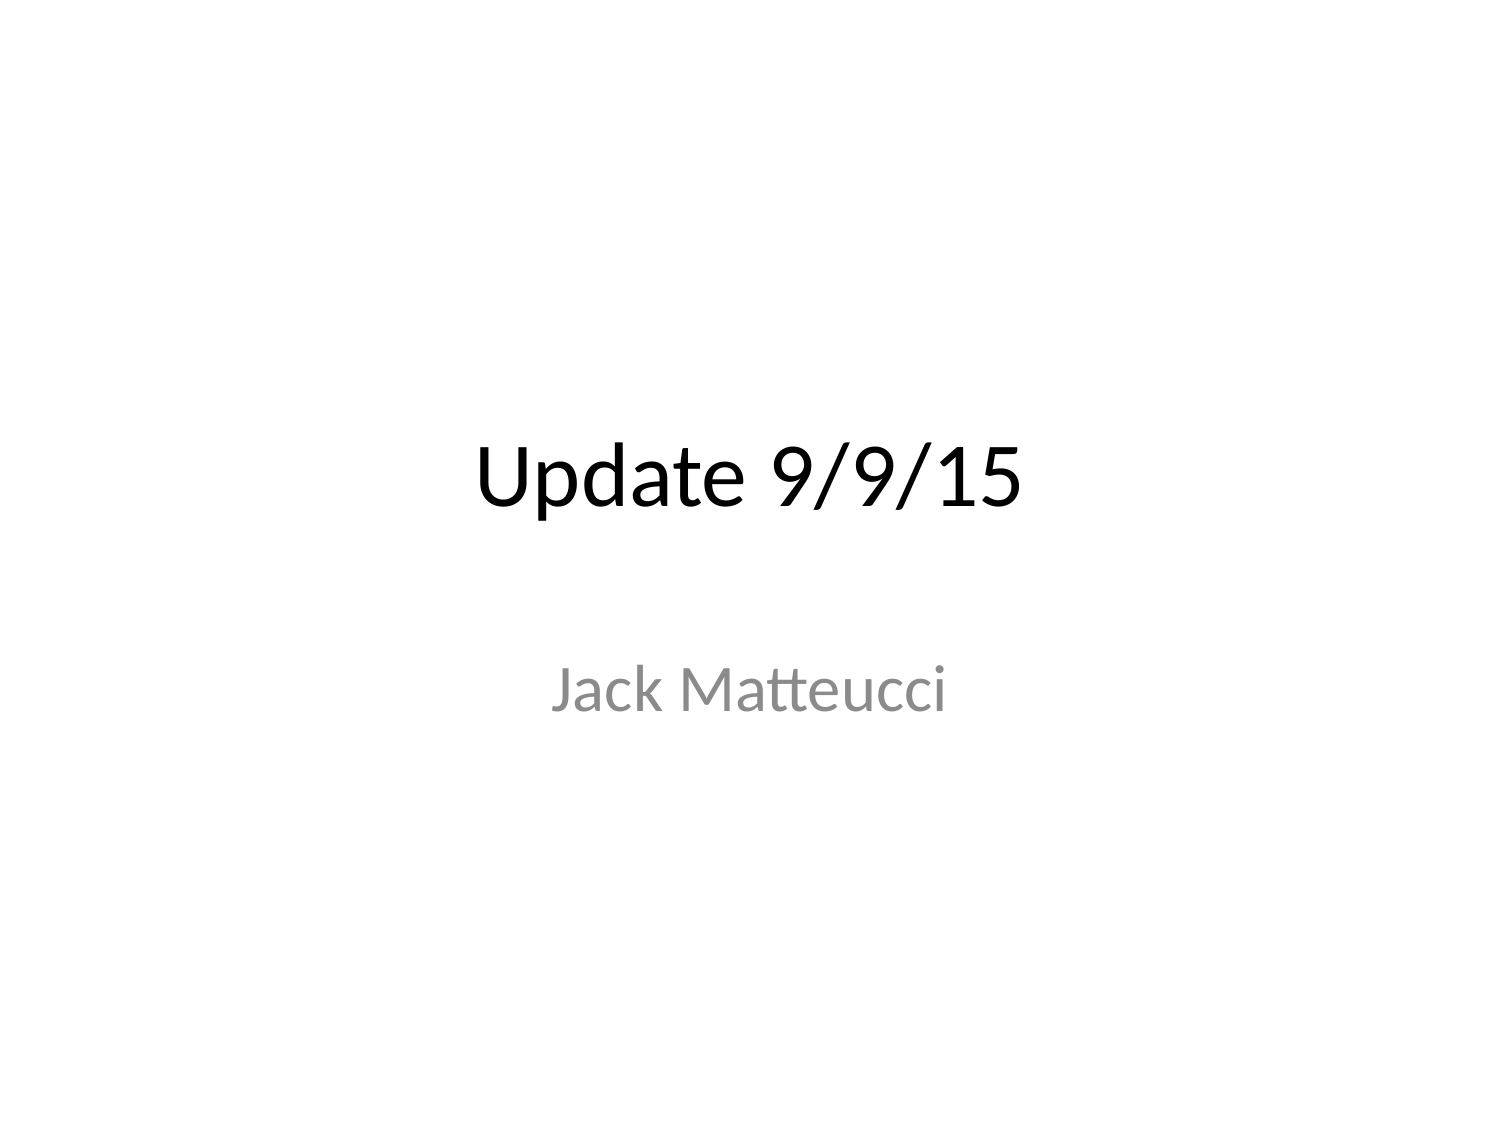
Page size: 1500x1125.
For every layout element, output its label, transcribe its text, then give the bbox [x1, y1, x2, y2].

title Update 9/9/15 [112, 349, 1388, 591]
subtitle Jack Matteucci [225, 637, 1275, 925]
